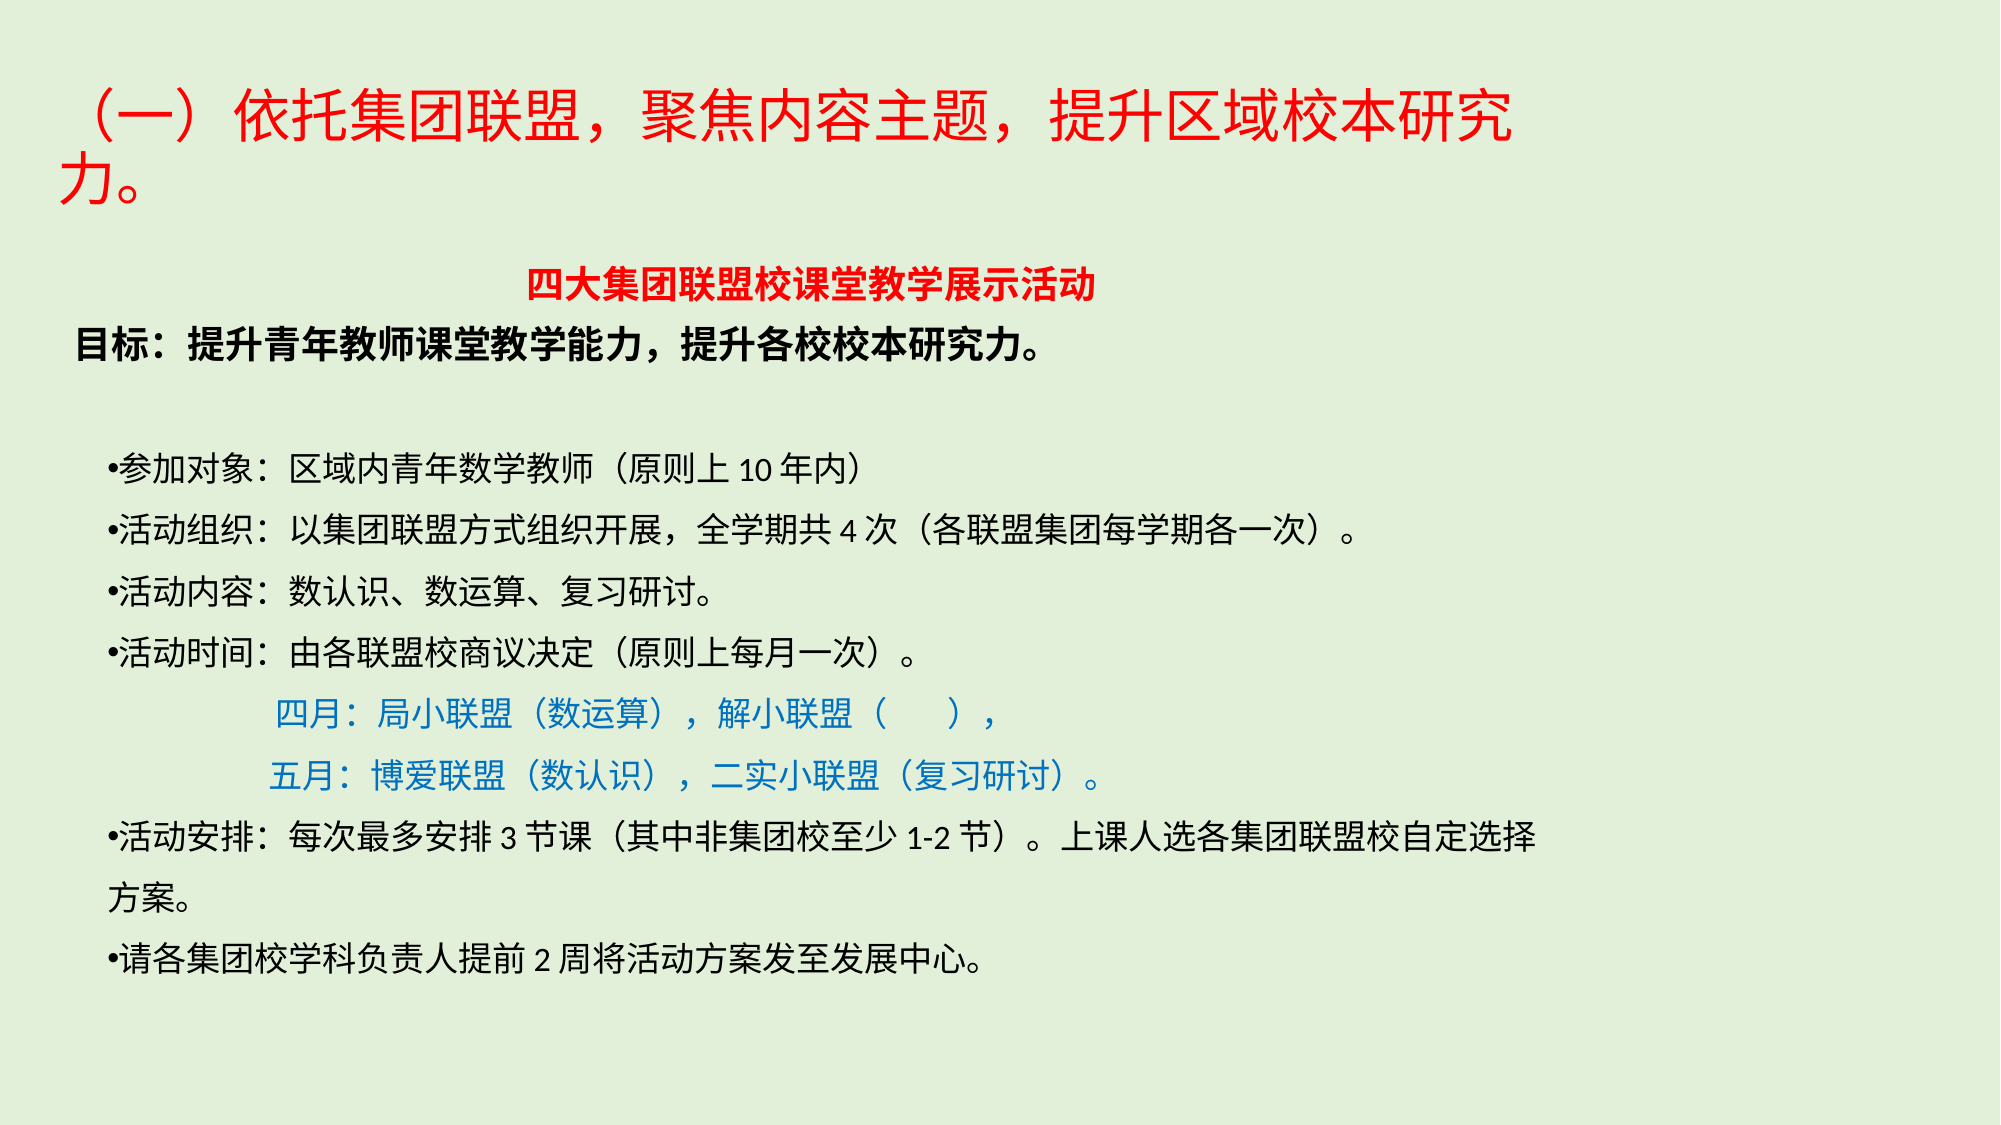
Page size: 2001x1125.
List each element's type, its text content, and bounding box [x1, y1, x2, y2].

list 四大集团联盟校课堂教学展示活动 目标：提升青年教师课堂教学能力，提升各校校本研究力。 参加对象：区域内青年数学教师（原则上10年内） 活动组织：以集团联盟方式组织开展，全学期共4次（各联盟集团每学期各一次）。 活动内容：数认识、数运算、复习研讨。 活动时间：由各联盟校商议决定（原则上每月一次）。 四月：局小联盟（数运算），解小联盟（ ）， 五月：博爱联盟（数认识），二实小联盟（复习研讨）。 活动安排：每次最多安排3节课（其中非集团校至少1-2节）。上课人选各集团联盟校自定选择方案。 请各集团校学科负责人提前2周将活动方案发至发展中心。 [58, 258, 1565, 995]
title （一）依托集团联盟，聚焦内容主题，提升区域校本研究力。 [42, 40, 1644, 260]
